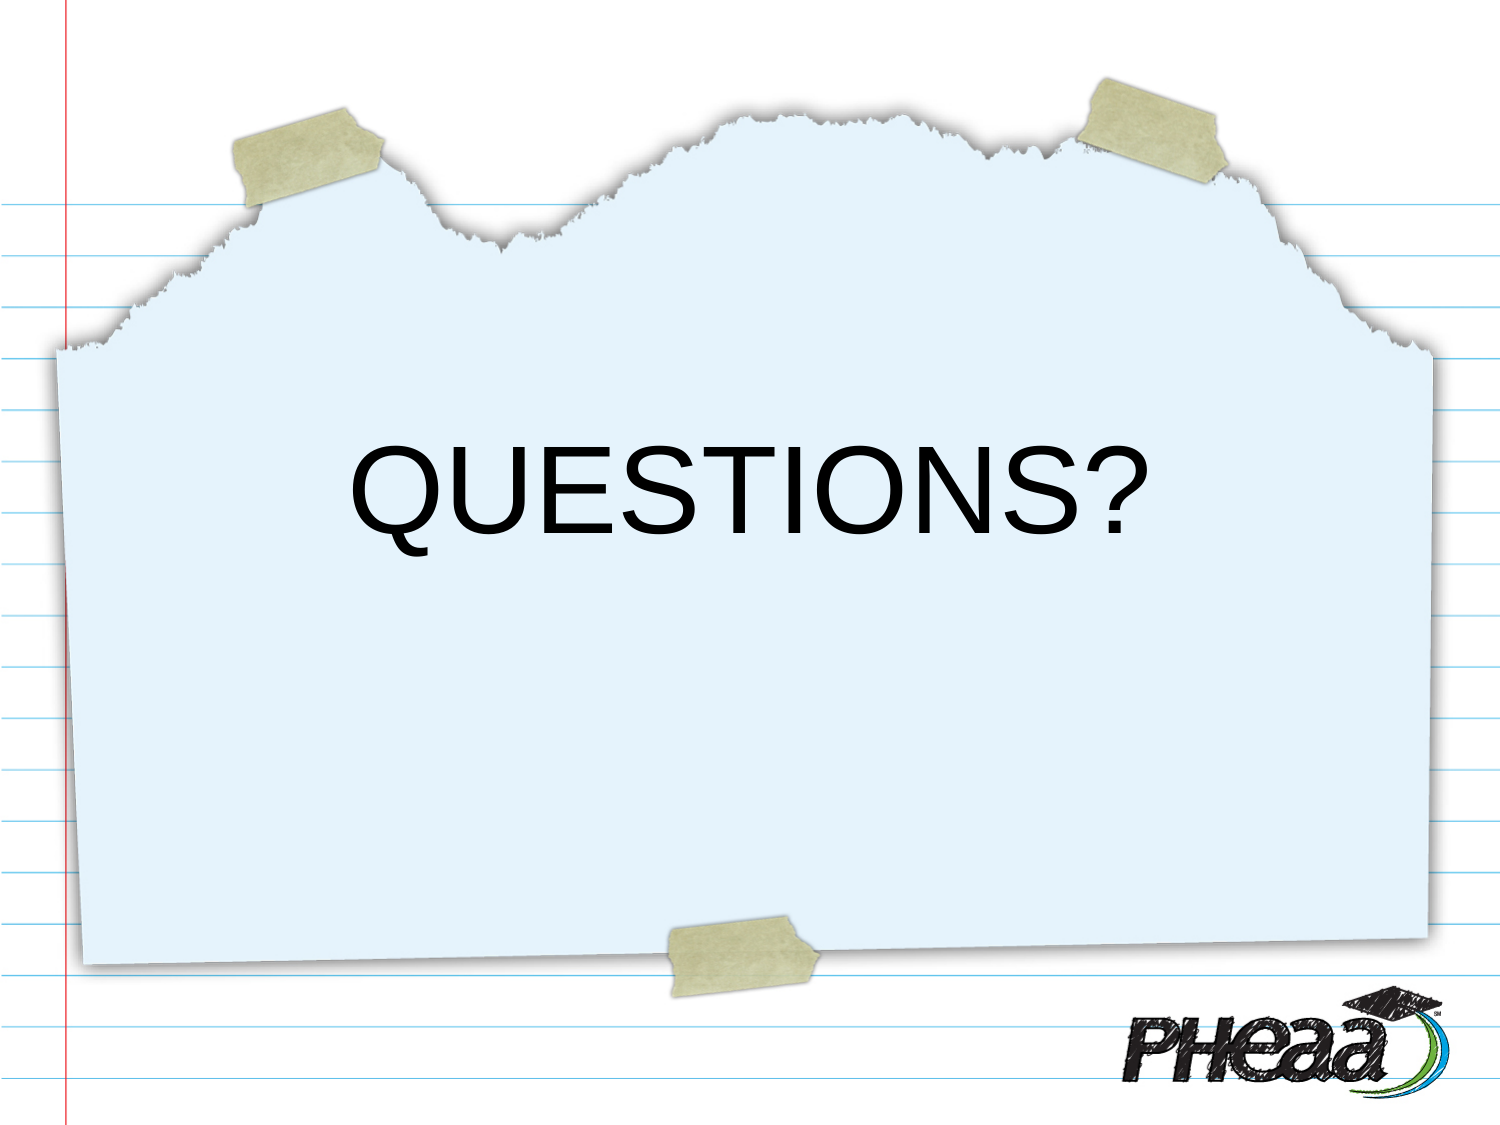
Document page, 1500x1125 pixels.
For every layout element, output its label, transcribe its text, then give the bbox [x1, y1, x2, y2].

picture [0, 0, 1500, 1125]
title QUESTIONS? [112, 362, 1388, 604]
